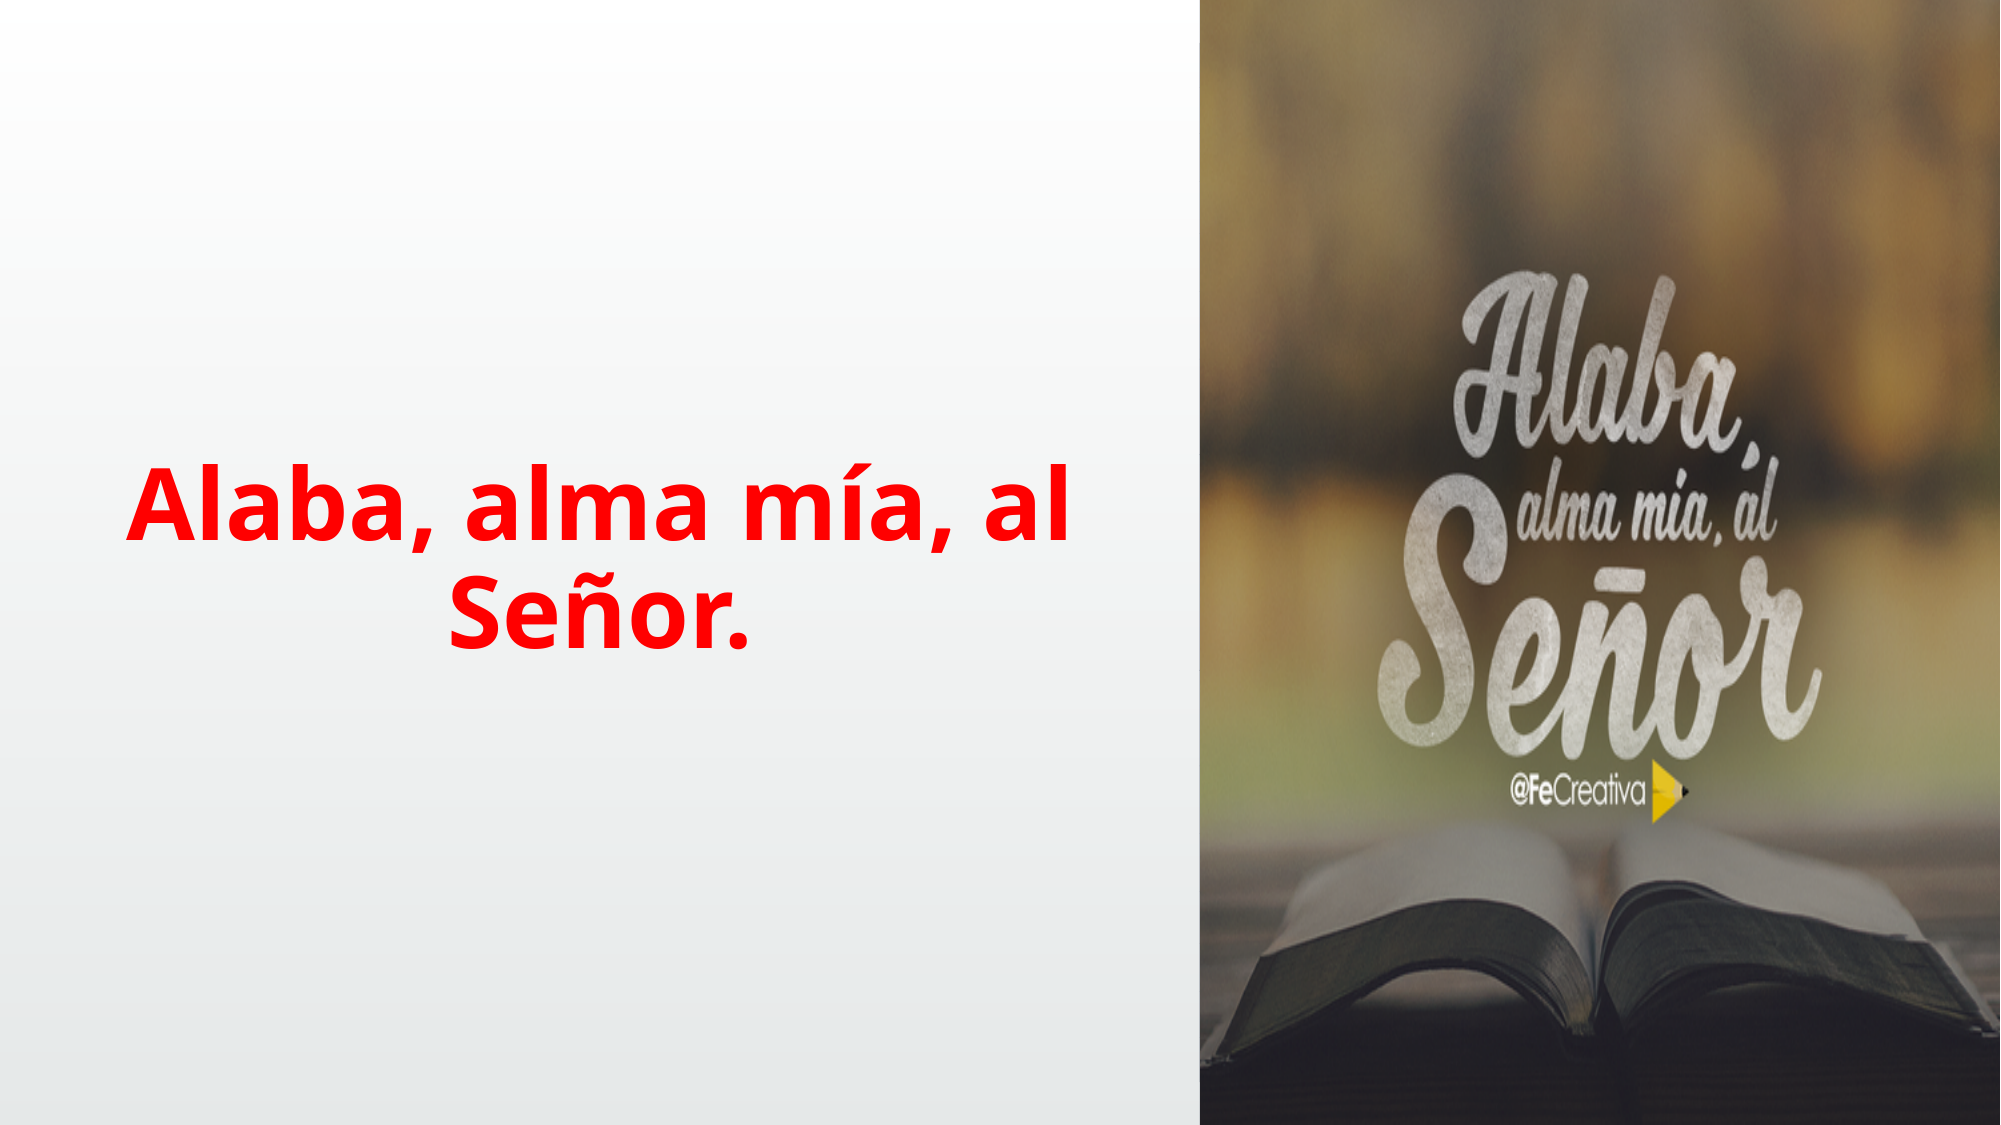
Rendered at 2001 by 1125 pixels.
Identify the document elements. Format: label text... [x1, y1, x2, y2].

picture [1200, 0, 2000, 1125]
title Alaba, alma mía, al Señor. [0, 0, 1200, 1125]
